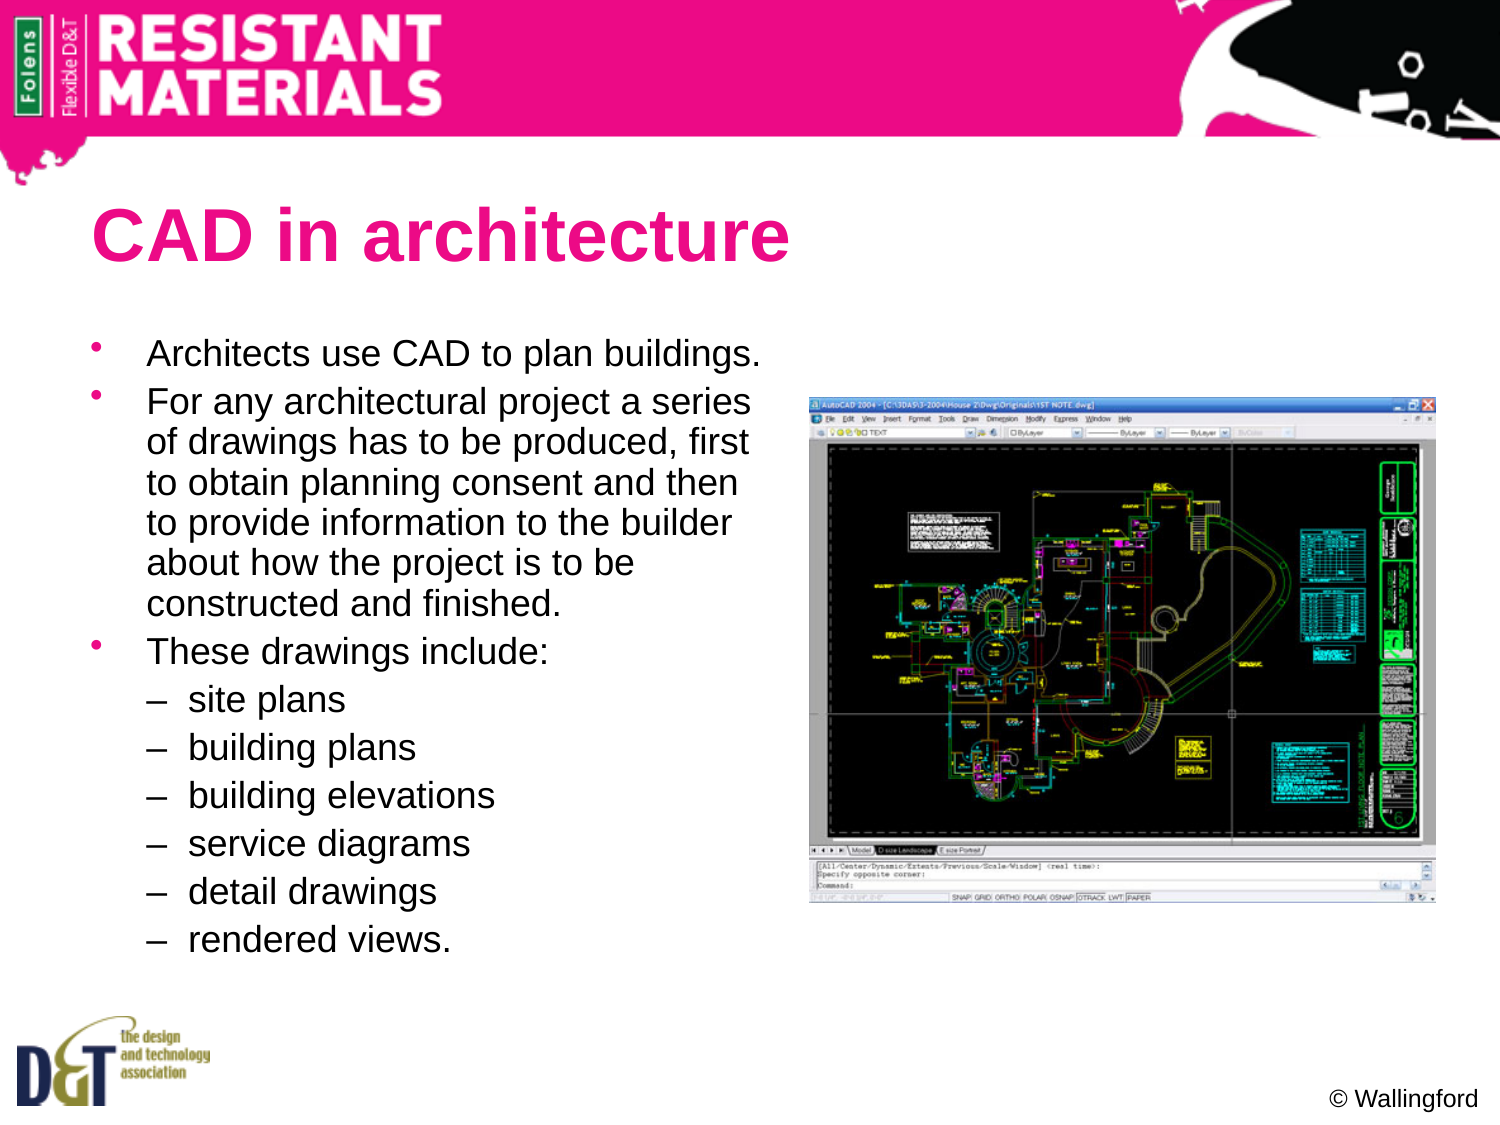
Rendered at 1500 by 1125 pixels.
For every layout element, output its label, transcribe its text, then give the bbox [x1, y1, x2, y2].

list Architects use CAD to plan buildings. For any architectural project a series of drawings has to be produced, first to obtain planning consent and then to provide information to the builder about how the project is to be constructed and finished. These drawings include: – site plans – building plans – building elevations – service diagrams – detail drawings – rendered views. [75, 326, 786, 1005]
text_box © Wallingford [1257, 1074, 1495, 1125]
picture [0, 0, 1500, 1125]
title CAD in architecture [76, 160, 1427, 301]
